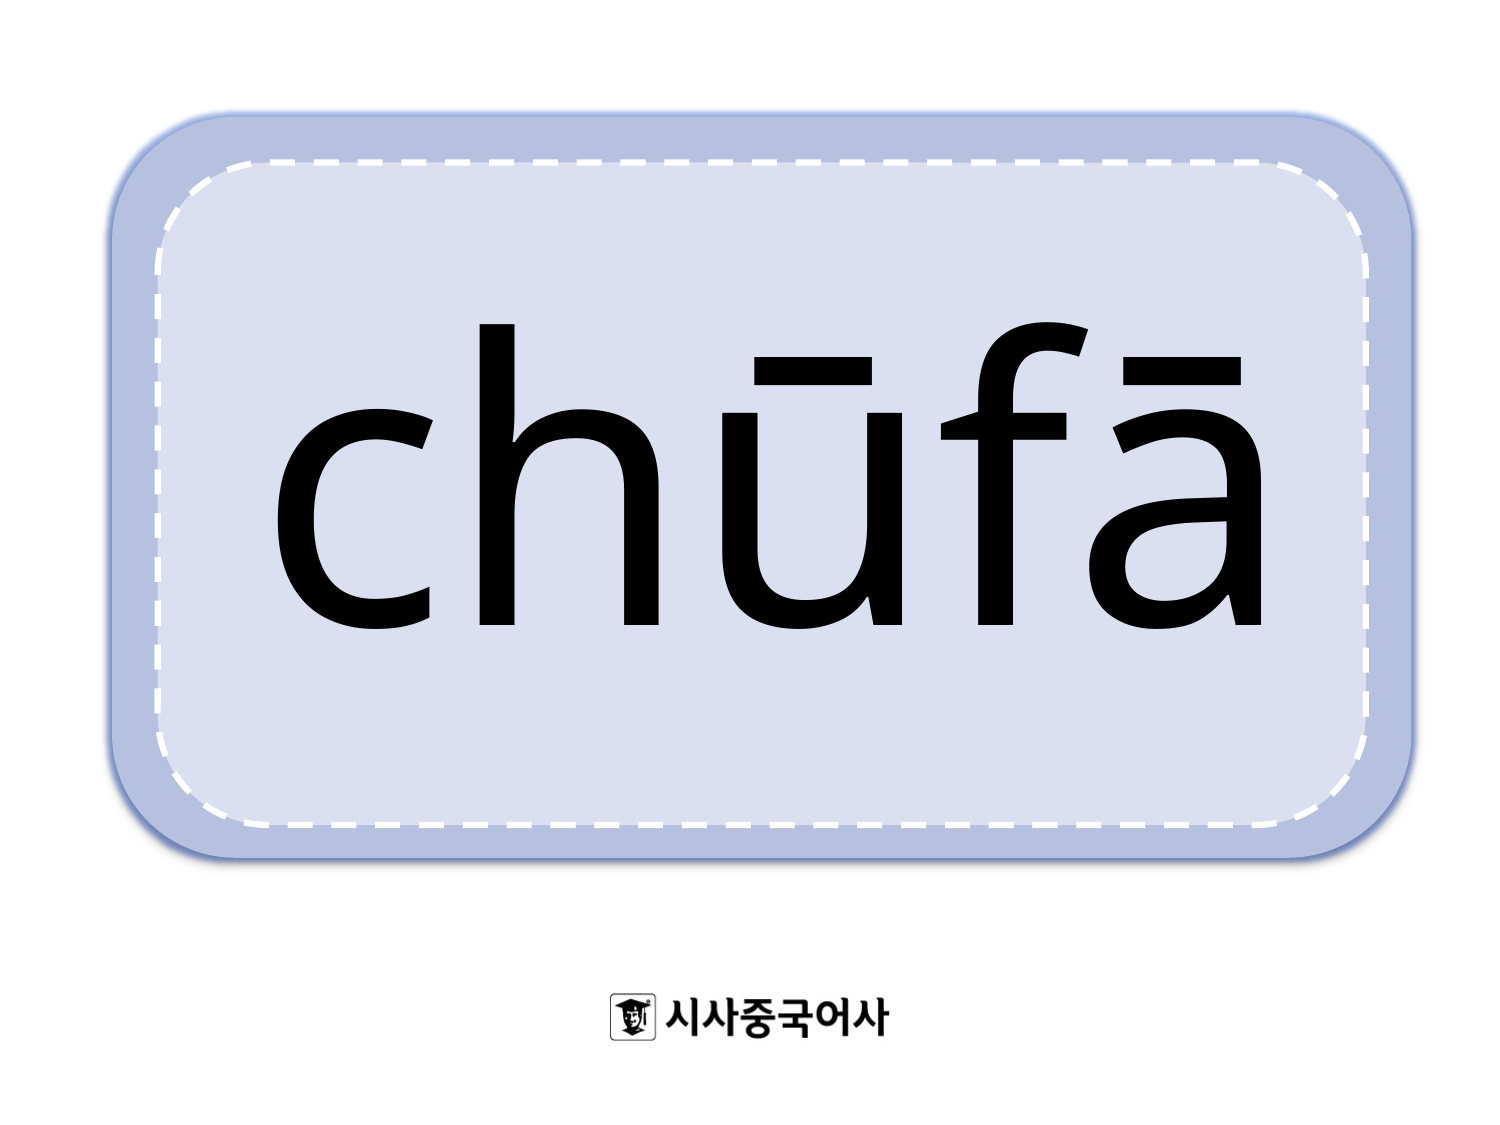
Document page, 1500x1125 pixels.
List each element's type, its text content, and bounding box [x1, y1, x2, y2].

text_box chūfā [171, 136, 1380, 799]
picture [602, 987, 898, 1047]
